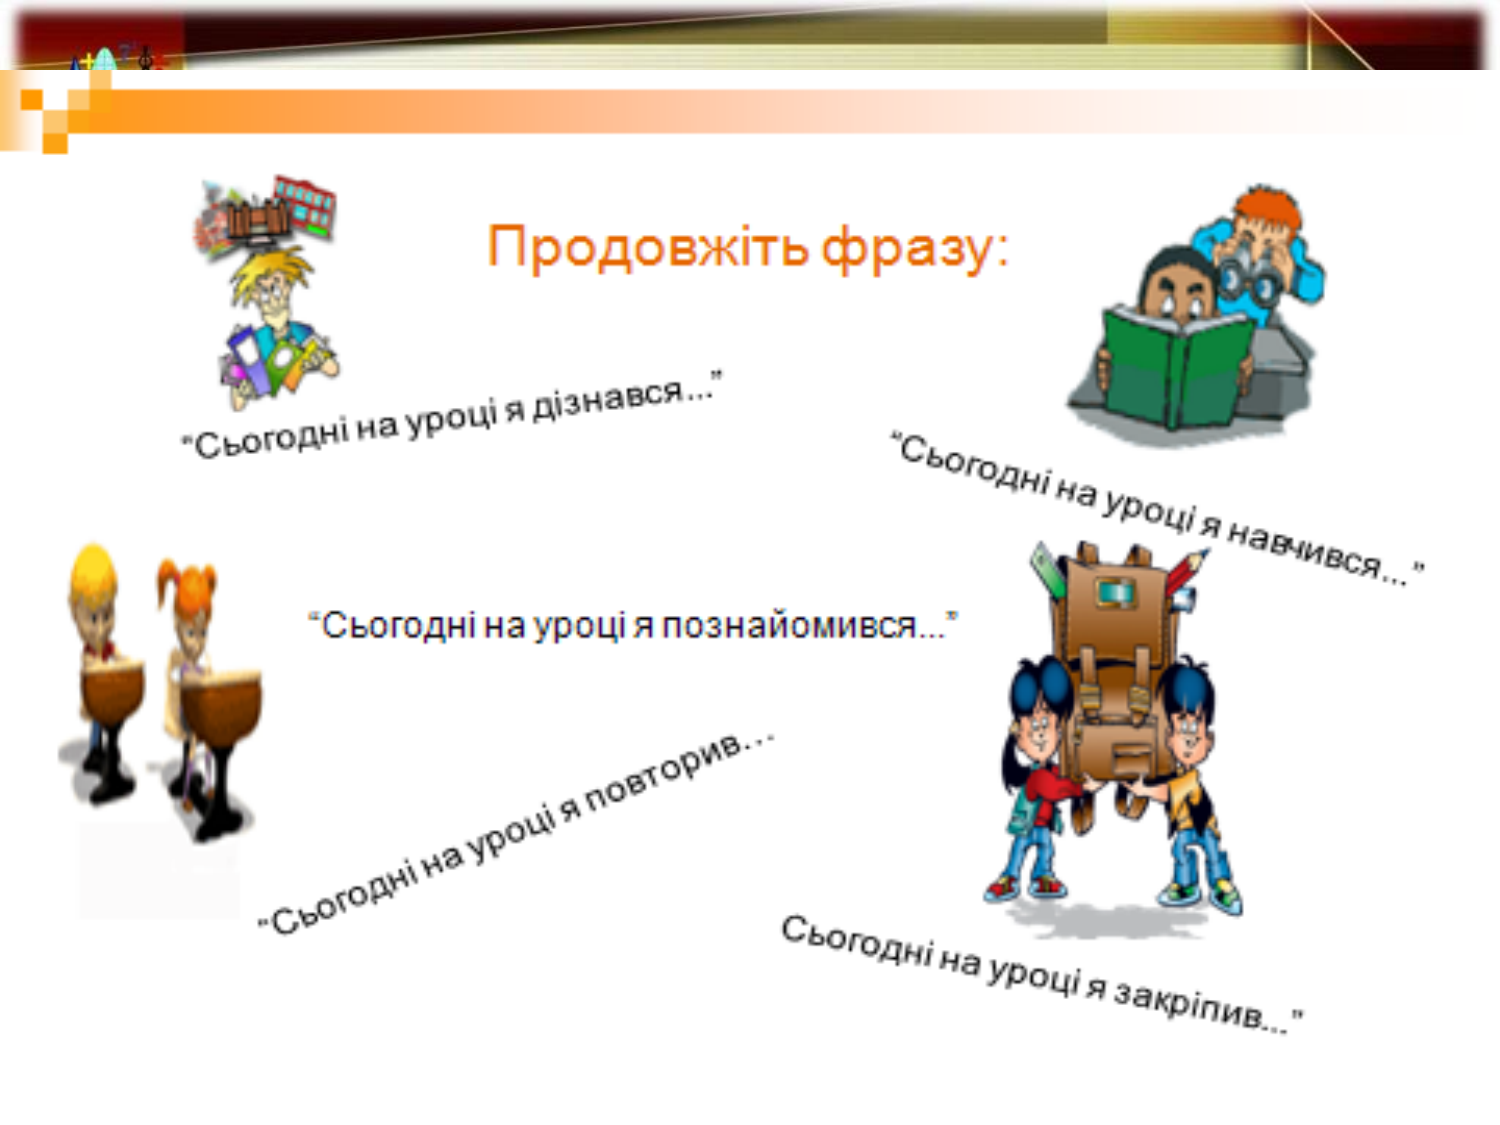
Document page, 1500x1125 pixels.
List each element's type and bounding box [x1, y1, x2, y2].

list [0, 70, 1500, 1125]
picture [0, 0, 1500, 70]
